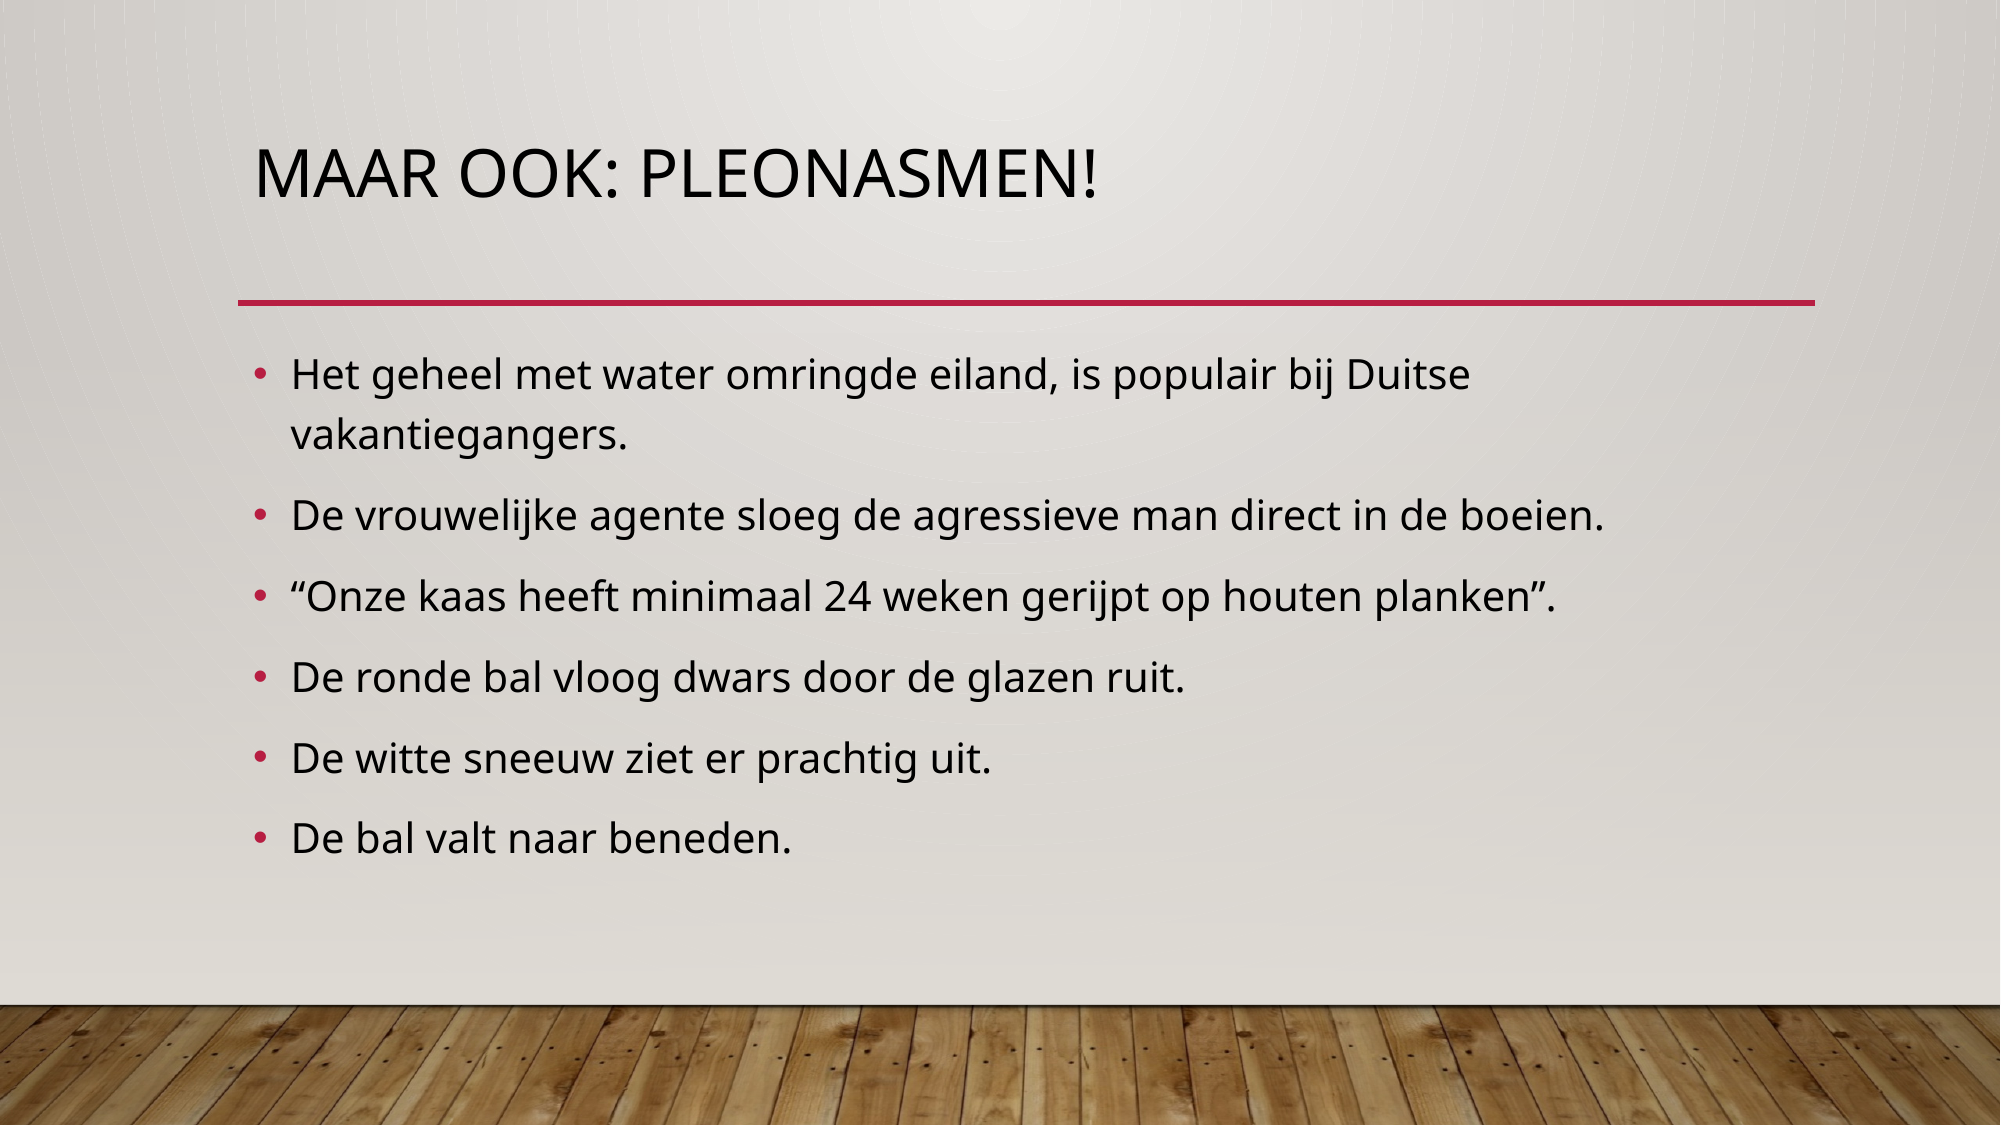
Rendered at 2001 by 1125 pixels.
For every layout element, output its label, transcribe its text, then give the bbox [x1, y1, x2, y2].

picture [0, 1005, 2000, 1125]
title Maar ook: pleonasmen! [238, 131, 1814, 305]
list Het geheel met water omringde eiland, is populair bij Duitse vakantiegangers. De vrouwelijke agente sloeg de agressieve man direct in de boeien. “Onze kaas heeft minimaal 24 weken gerijpt op houten planken”. De ronde bal vloog dwars door de glazen ruit. De witte sneeuw ziet er prachtig uit. De bal valt naar beneden. [238, 330, 1814, 897]
